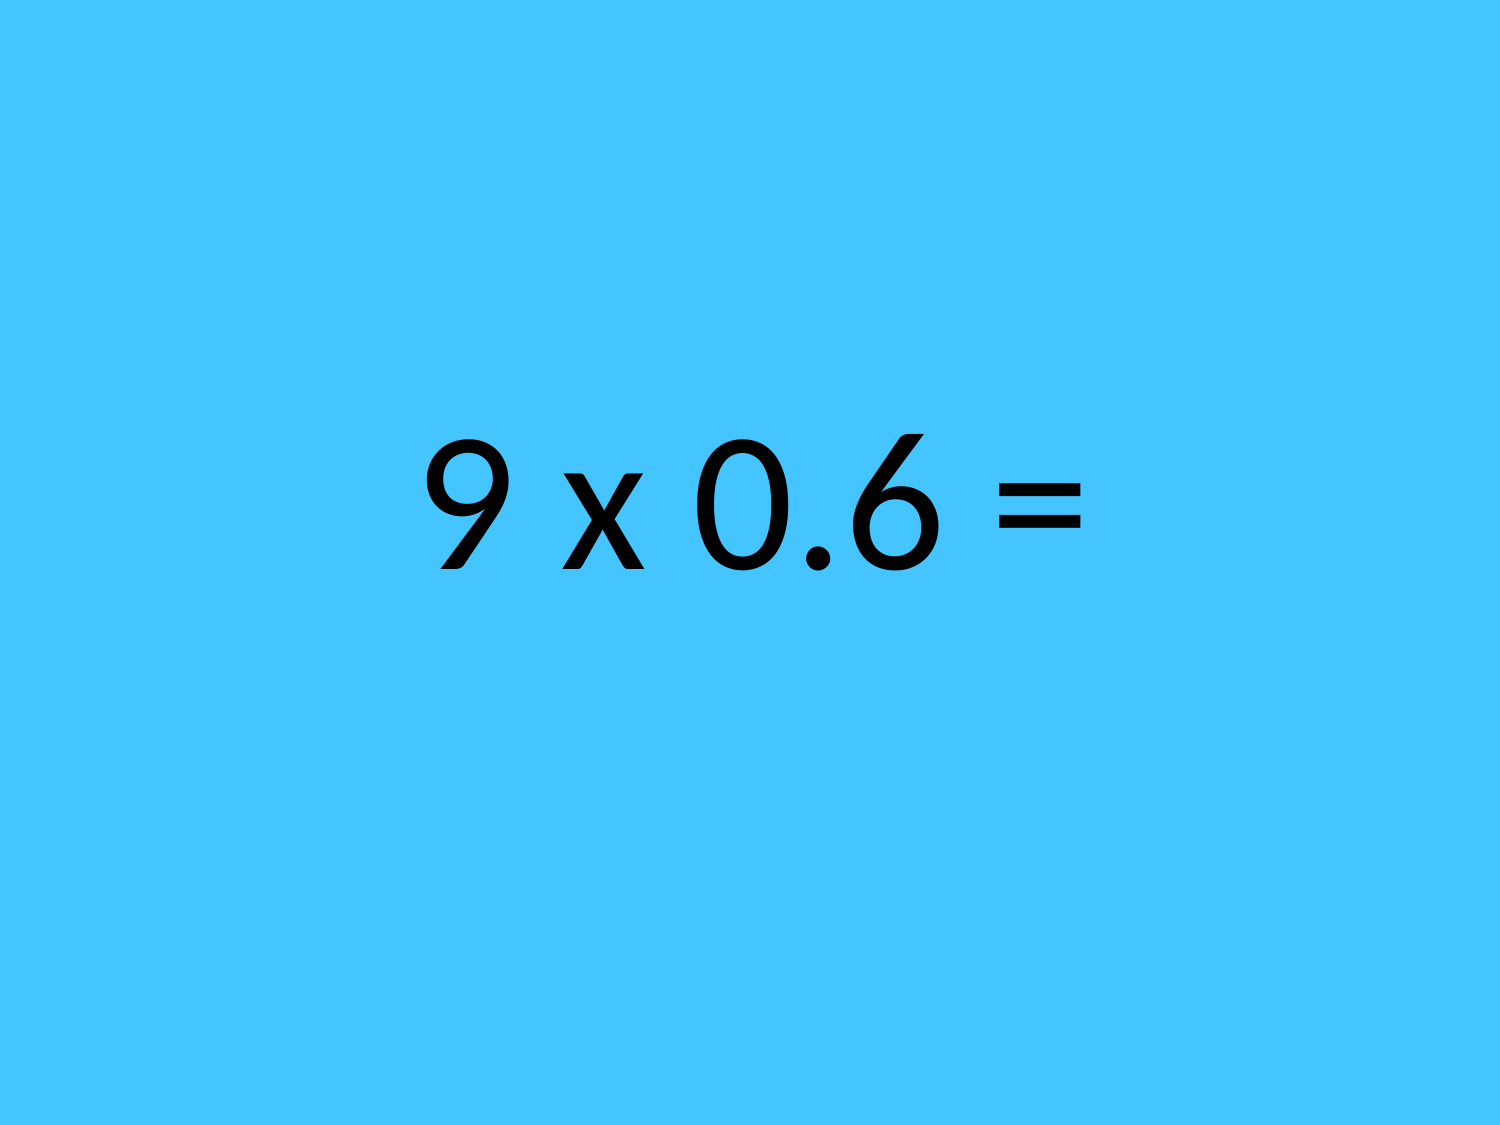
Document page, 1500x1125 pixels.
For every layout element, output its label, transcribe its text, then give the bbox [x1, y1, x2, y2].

text_box 9 x 0.6 = [399, 362, 1238, 618]
